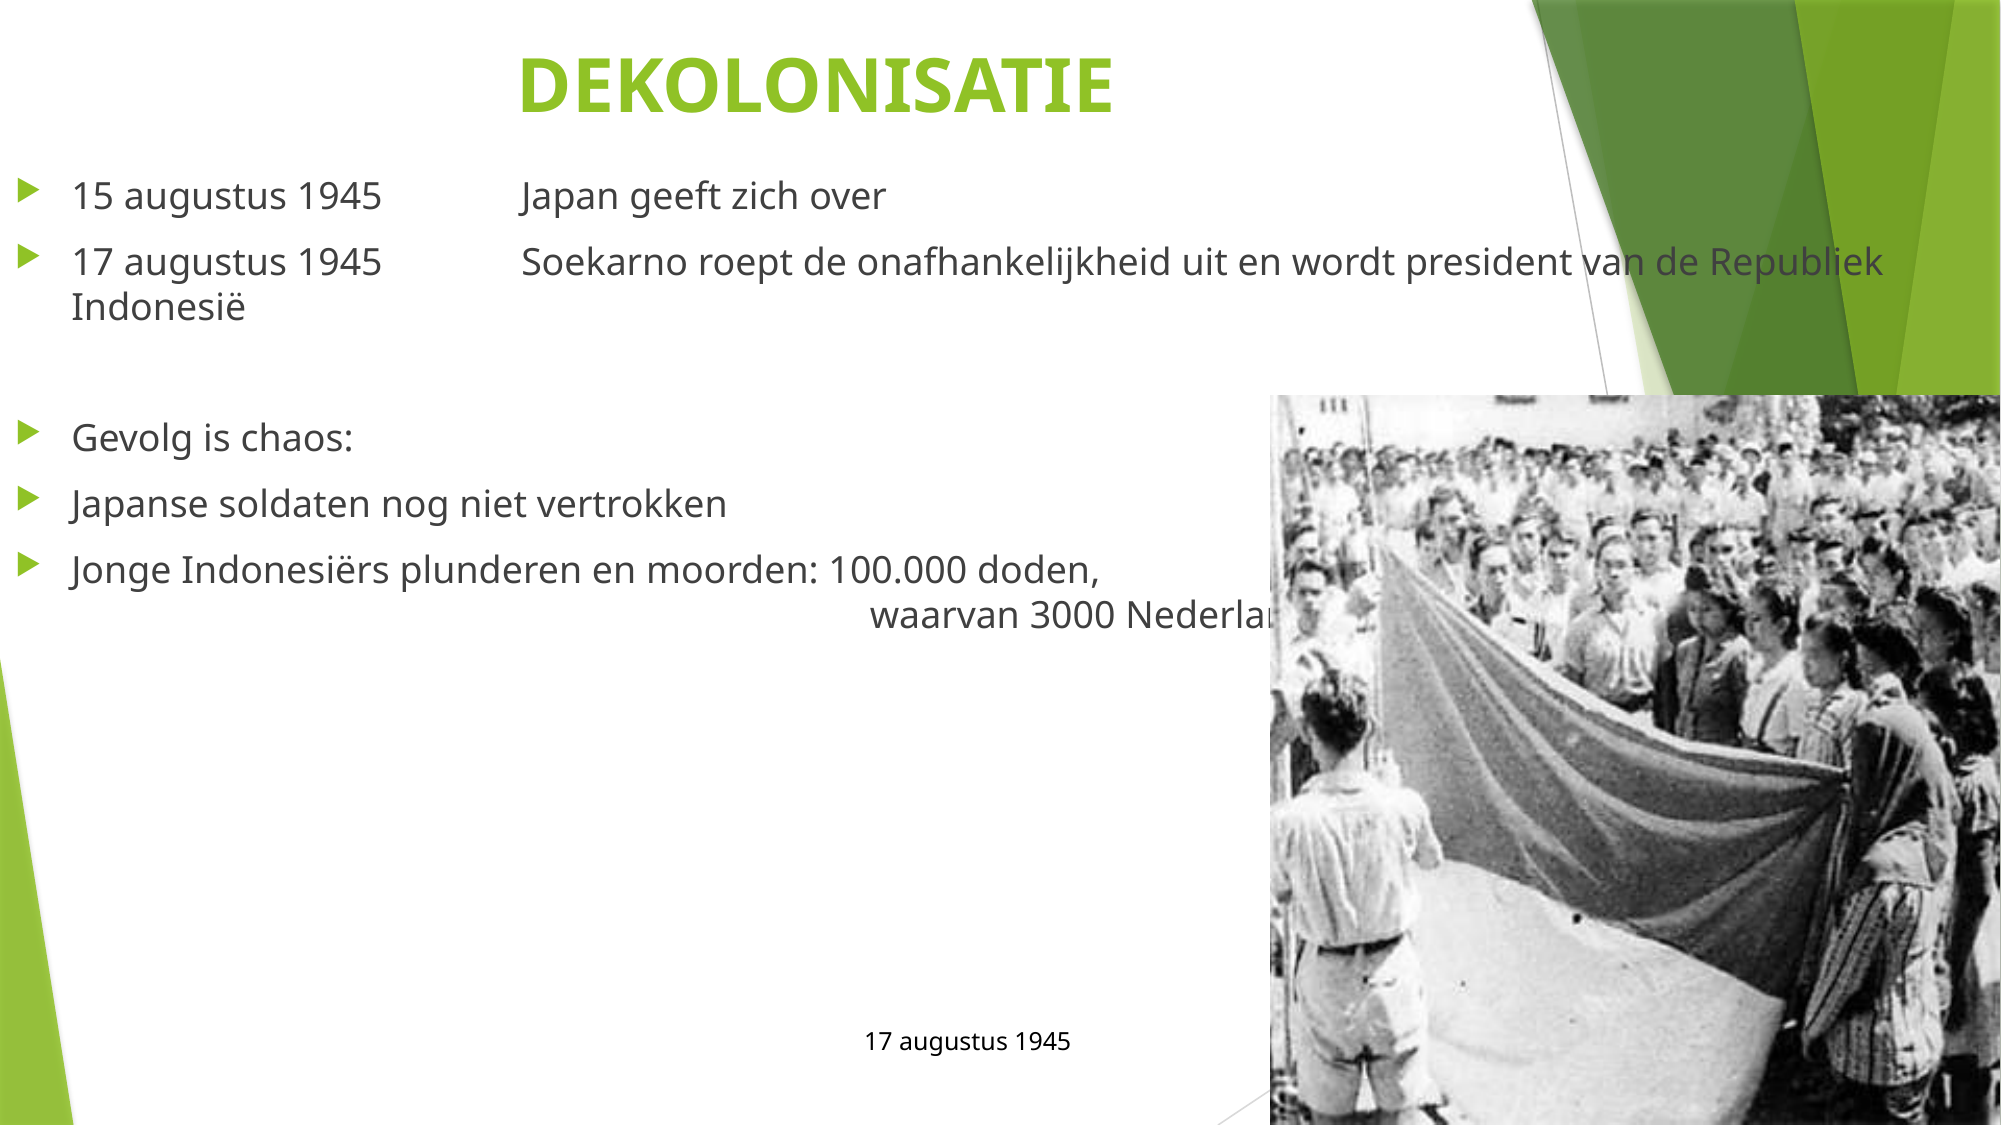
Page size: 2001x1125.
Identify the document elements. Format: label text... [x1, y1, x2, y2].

title DEKOLONISATIE [111, 30, 1522, 164]
list 15 augustus 1945 Japan geeft zich over 17 augustus 1945 Soekarno roept de onafhankelijkheid uit en wordt president van de Republiek Indonesië Gevolg is chaos: Japanse soldaten nog niet vertrokken Jonge Indonesiërs plunderen en moorden: 100.000 doden, waarvan 3000 Nederlanders = Bersiap-periode [0, 164, 2000, 992]
picture [1270, 395, 2000, 1125]
text_box 17 augustus 1945 [849, 1017, 1087, 1063]
